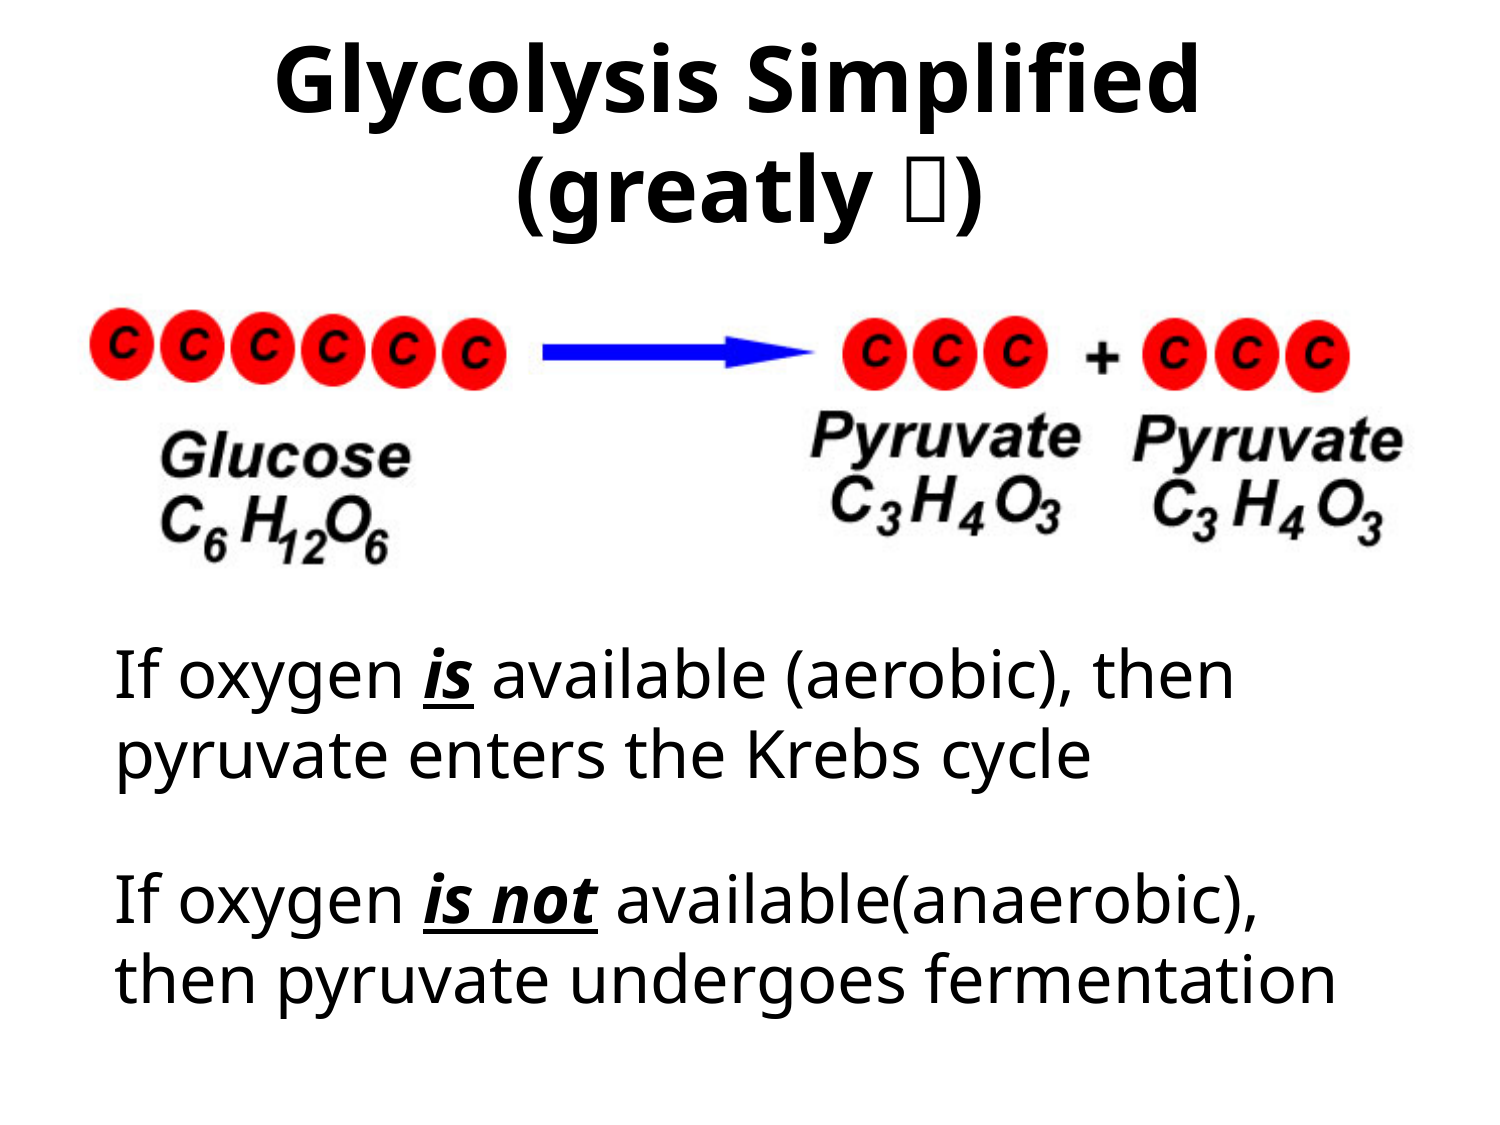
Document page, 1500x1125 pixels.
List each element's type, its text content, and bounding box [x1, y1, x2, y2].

picture [62, 262, 1469, 613]
text_box If oxygen is not available(anaerobic), then pyruvate undergoes fermentation [99, 849, 1375, 1025]
text_box If oxygen is available (aerobic), then pyruvate enters the Krebs cycle [99, 624, 1375, 800]
title Glycolysis Simplified (greatly ) [37, 37, 1463, 226]
